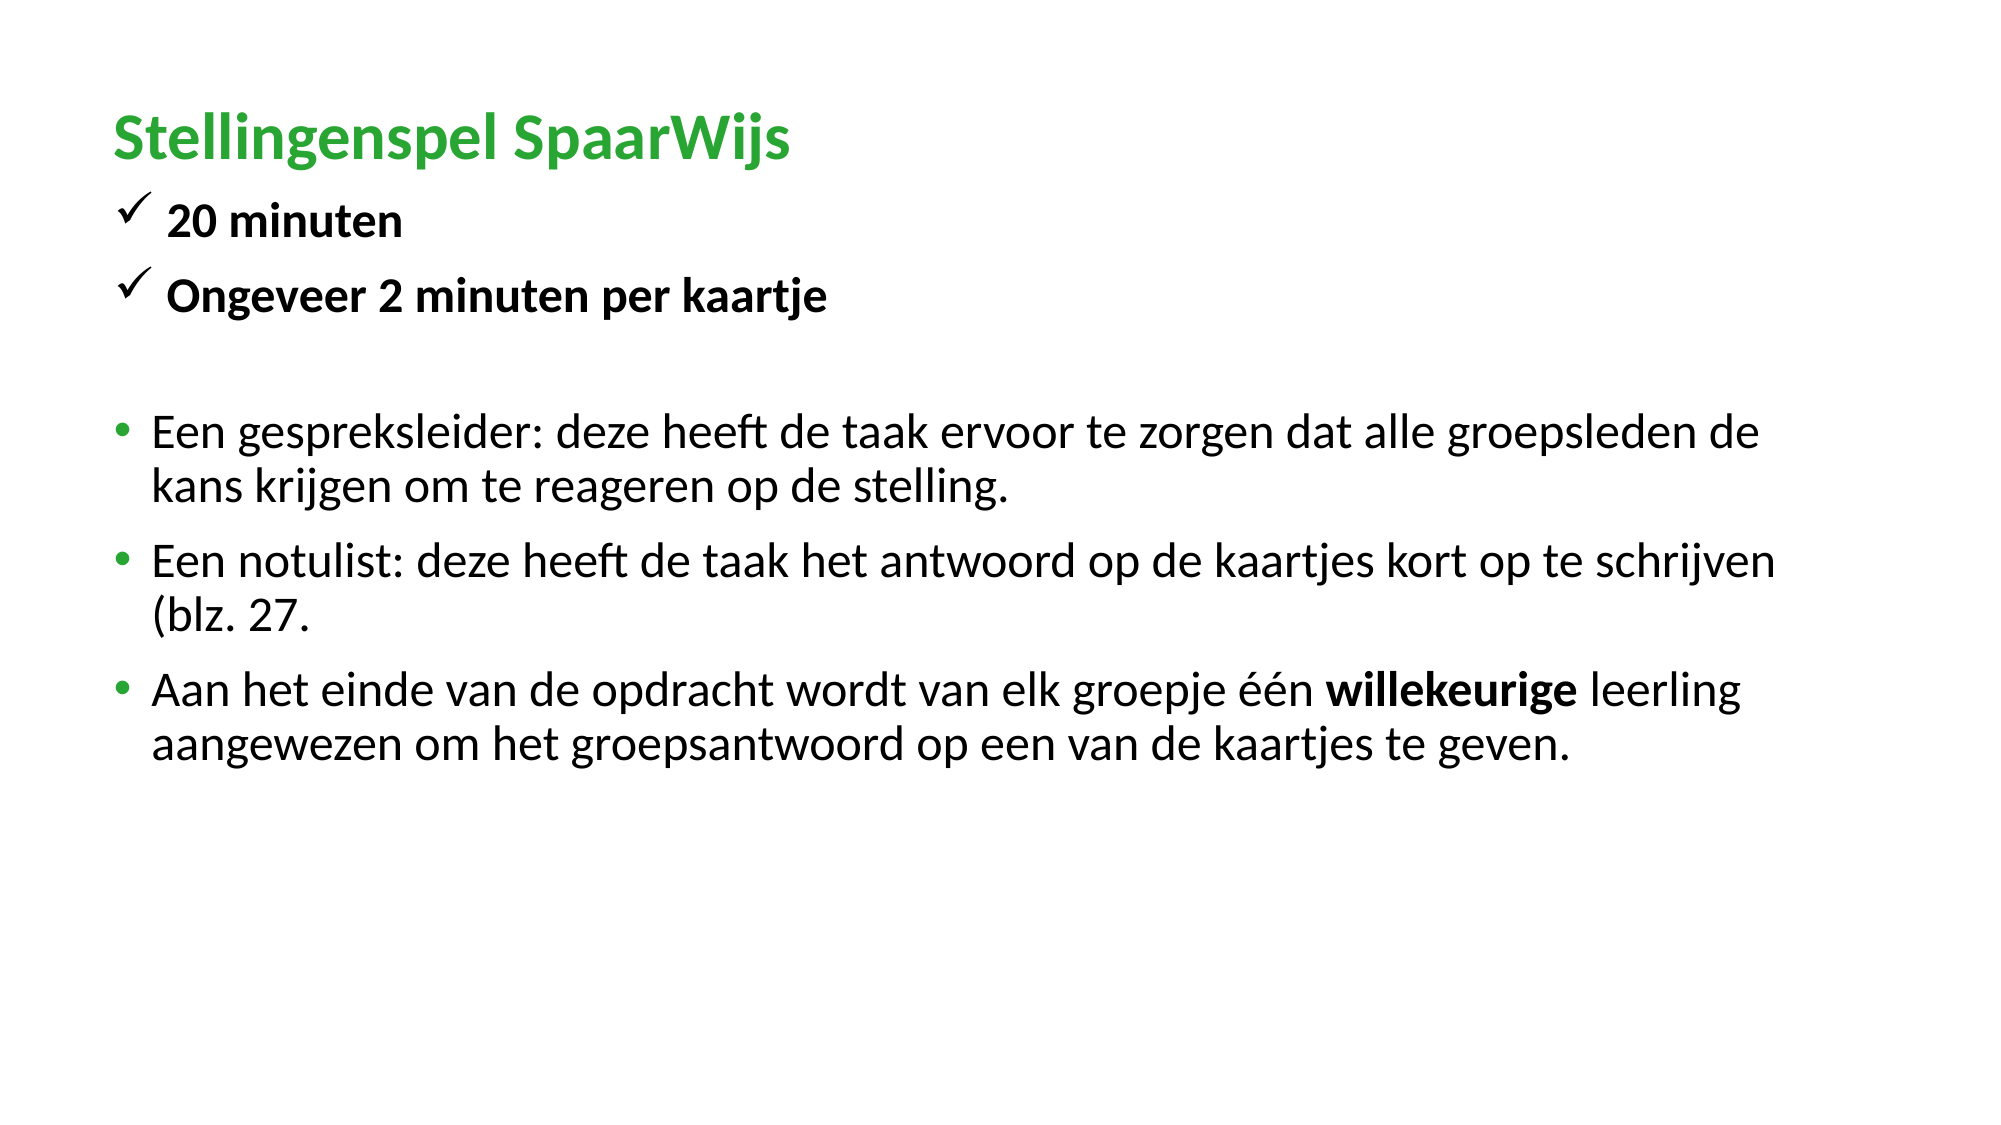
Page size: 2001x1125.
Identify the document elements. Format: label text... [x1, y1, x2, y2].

text_box Stellingenspel SpaarWijs 20 minuten Ongeveer 2 minuten per kaartje Een gespreksleider: deze heeft de taak ervoor te zorgen dat alle groepsleden de kans krijgen om te reageren op de stelling. Een notulist: deze heeft de taak het antwoord op de kaartjes kort op te schrijven (blz. 27. Aan het einde van de opdracht wordt van elk groepje één willekeurige leerling aangewezen om het groepsantwoord op een van de kaartjes te geven. [113, 101, 1842, 1082]
